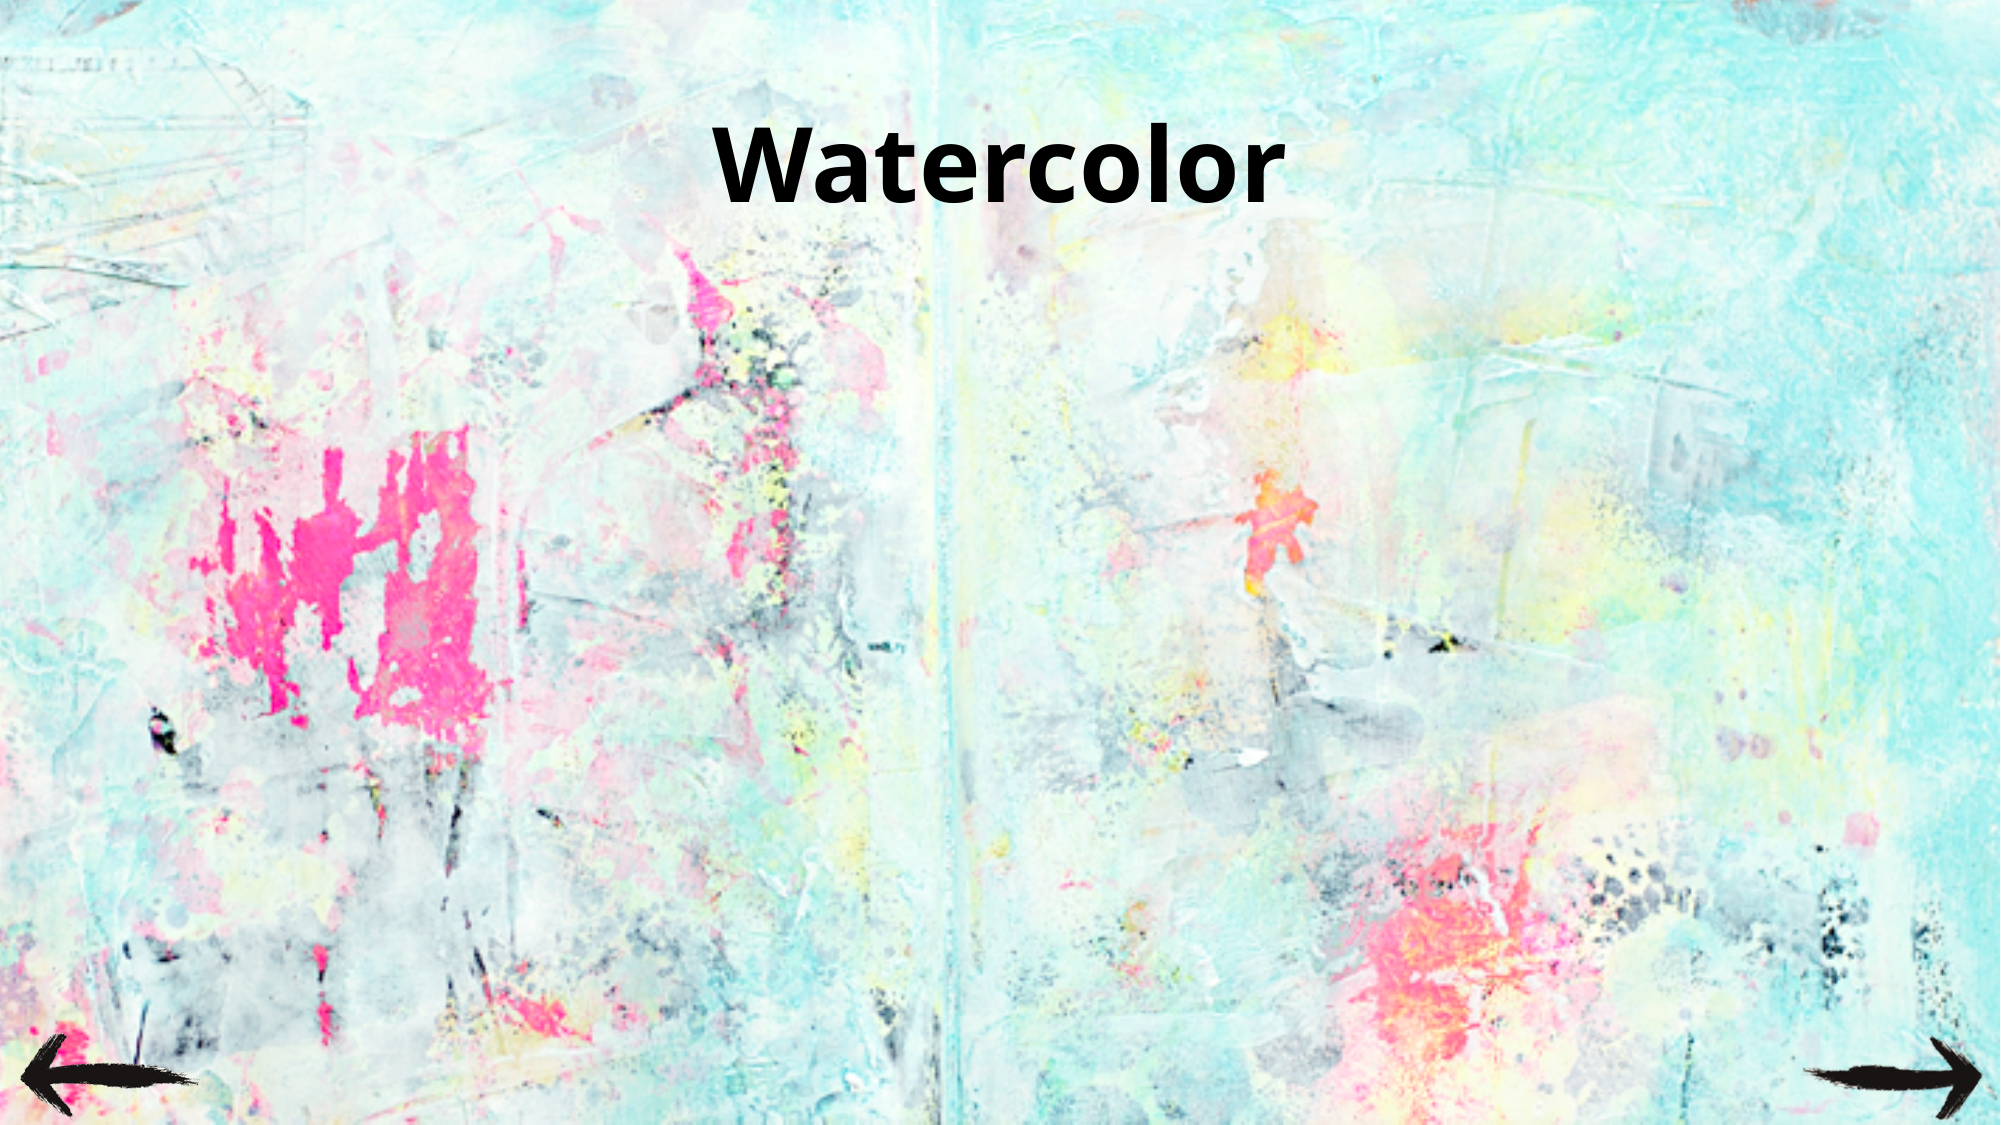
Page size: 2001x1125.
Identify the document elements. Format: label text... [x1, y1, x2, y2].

picture [0, 0, 2001, 1125]
title Watercolor [137, 59, 1863, 278]
